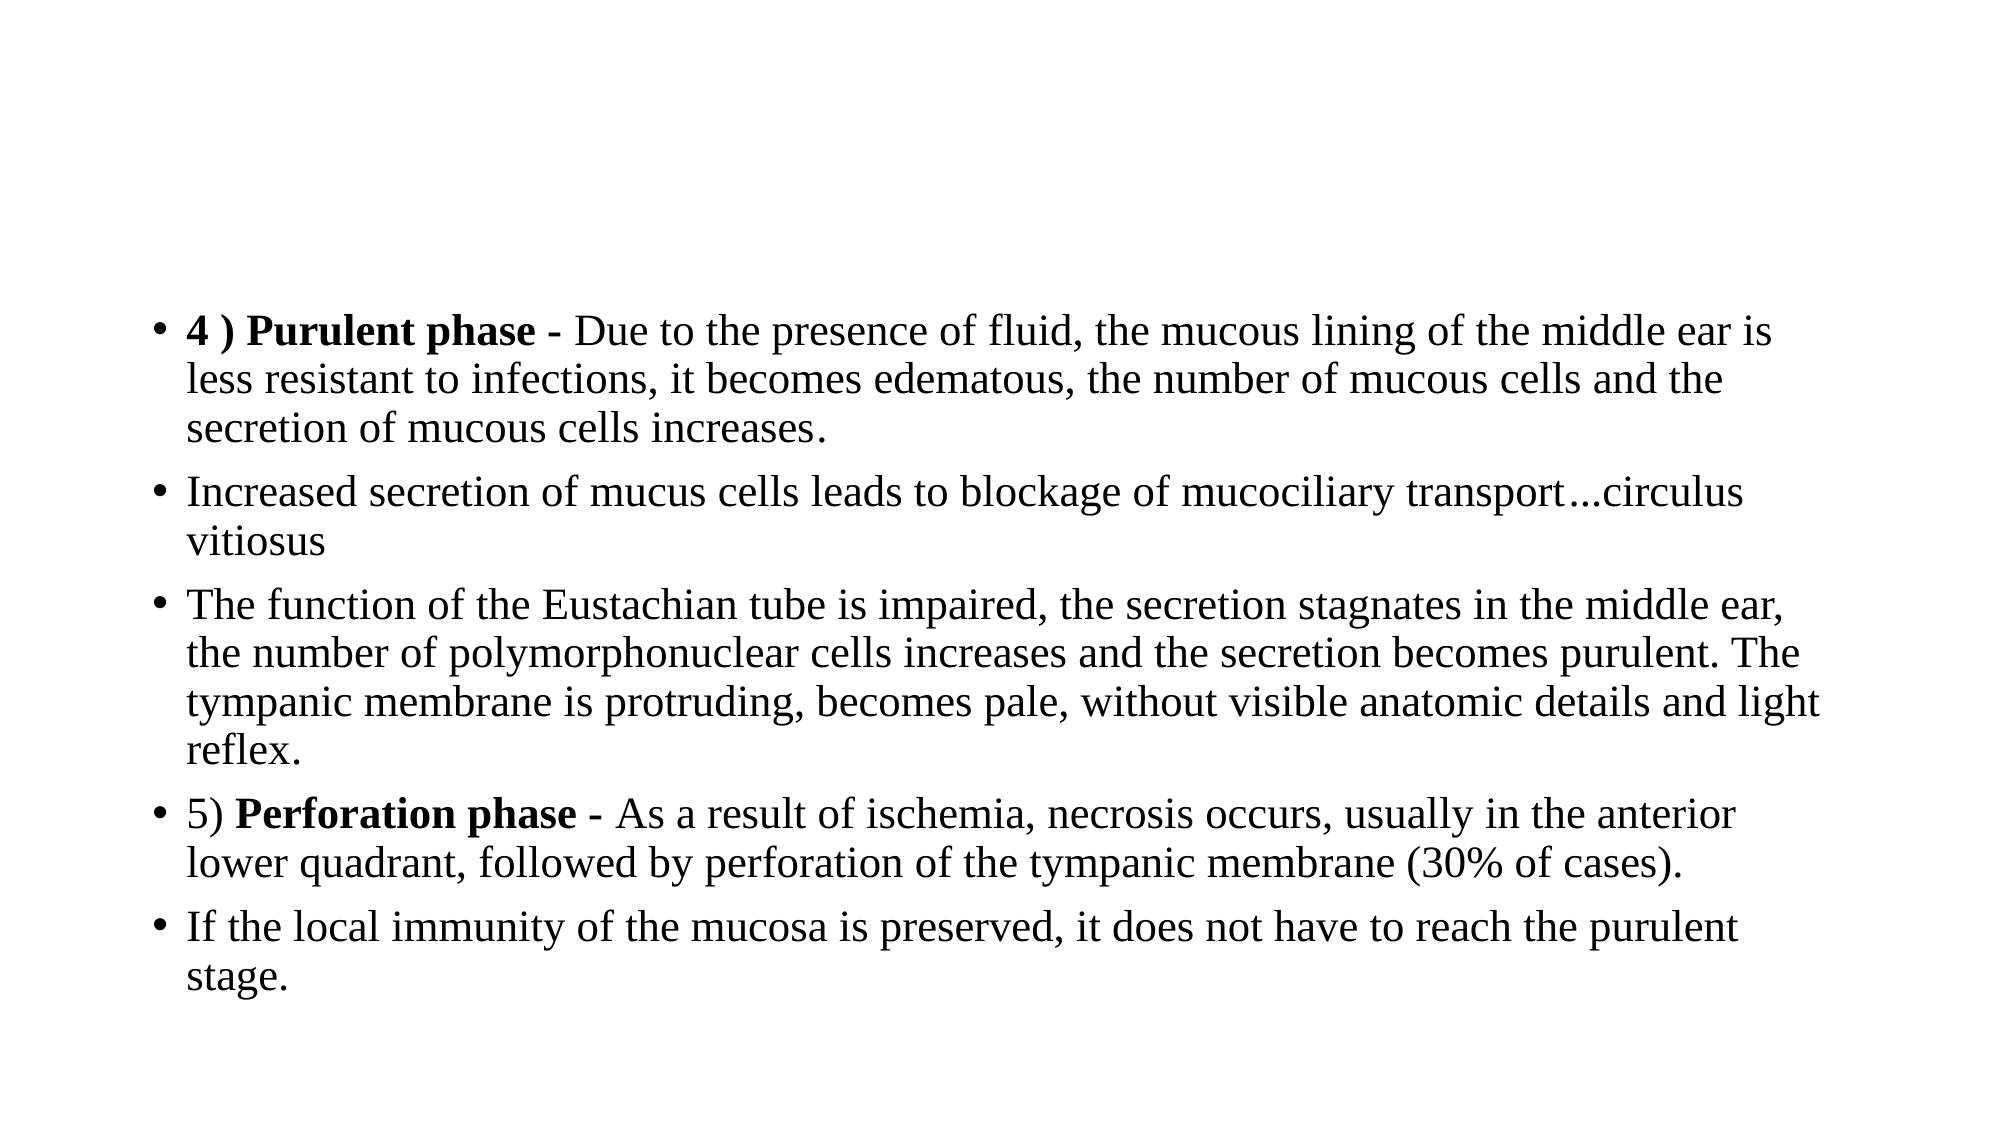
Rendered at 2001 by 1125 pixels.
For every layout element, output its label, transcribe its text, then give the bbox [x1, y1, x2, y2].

list 4 ) Purulent phase - Due to the presence of fluid, the mucous lining of the middle ear is less resistant to infections, it becomes edematous, the number of mucous cells and the secretion of mucous cells increases. Increased secretion of mucus cells leads to blockage of mucociliary transport...circulus vitiosus The function of the Eustachian tube is impaired, the secretion stagnates in the middle ear, the number of polymorphonuclear cells increases and the secretion becomes purulent. The tympanic membrane is protruding, becomes pale, without visible anatomic details and light reflex. 5) Perforation phase - As a result of ischemia, necrosis occurs, usually in the anterior lower quadrant, followed by perforation of the tympanic membrane (30% of cases). If the local immunity of the mucosa is preserved, it does not have to reach the purulent stage. [137, 299, 1863, 1014]
